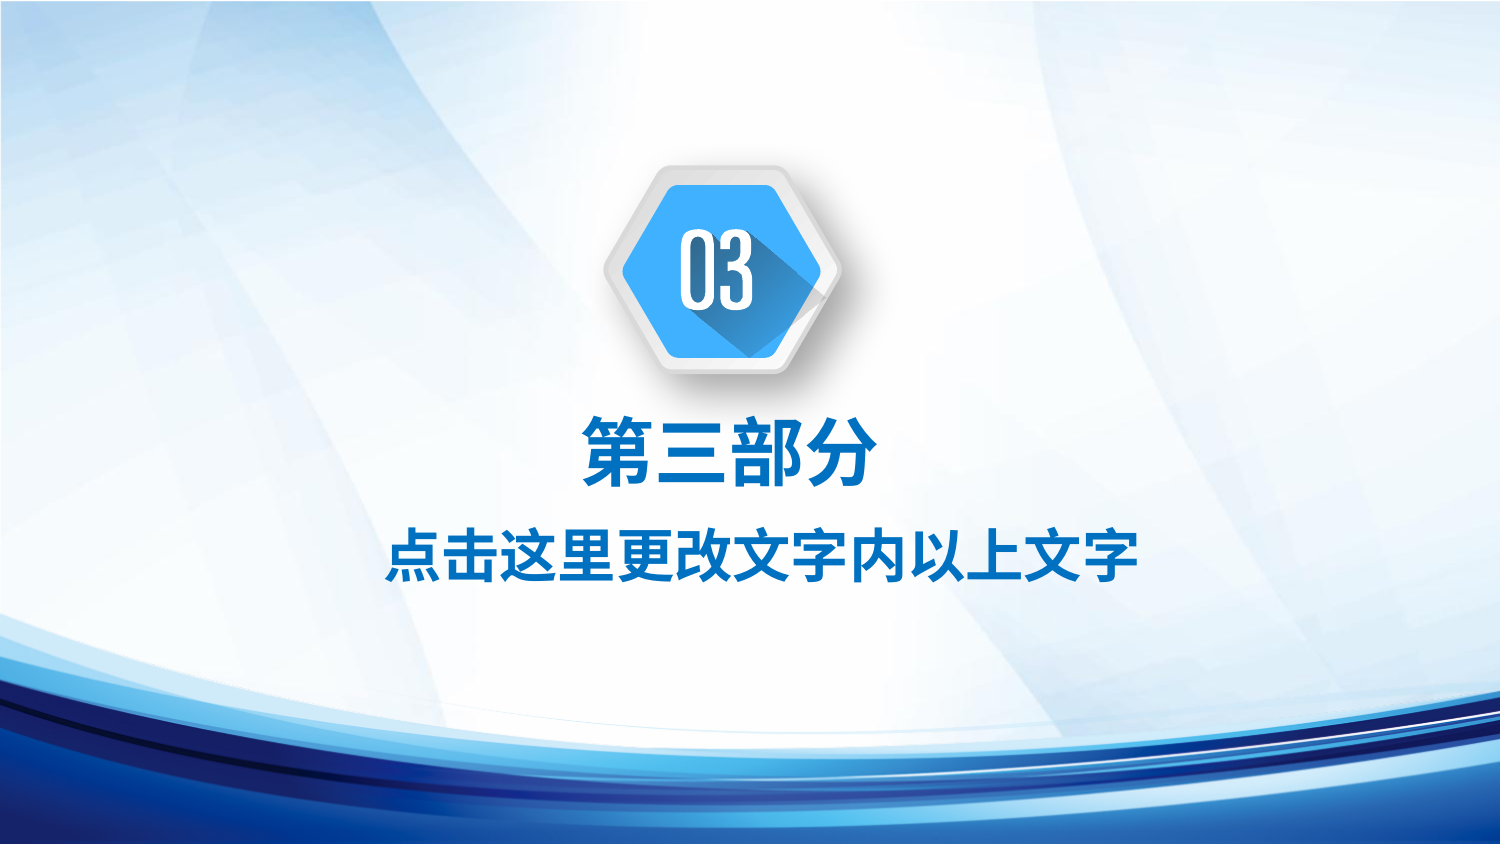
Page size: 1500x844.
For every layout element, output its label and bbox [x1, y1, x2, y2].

text_box [604, 167, 841, 372]
text_box [0, 0, 1500, 844]
